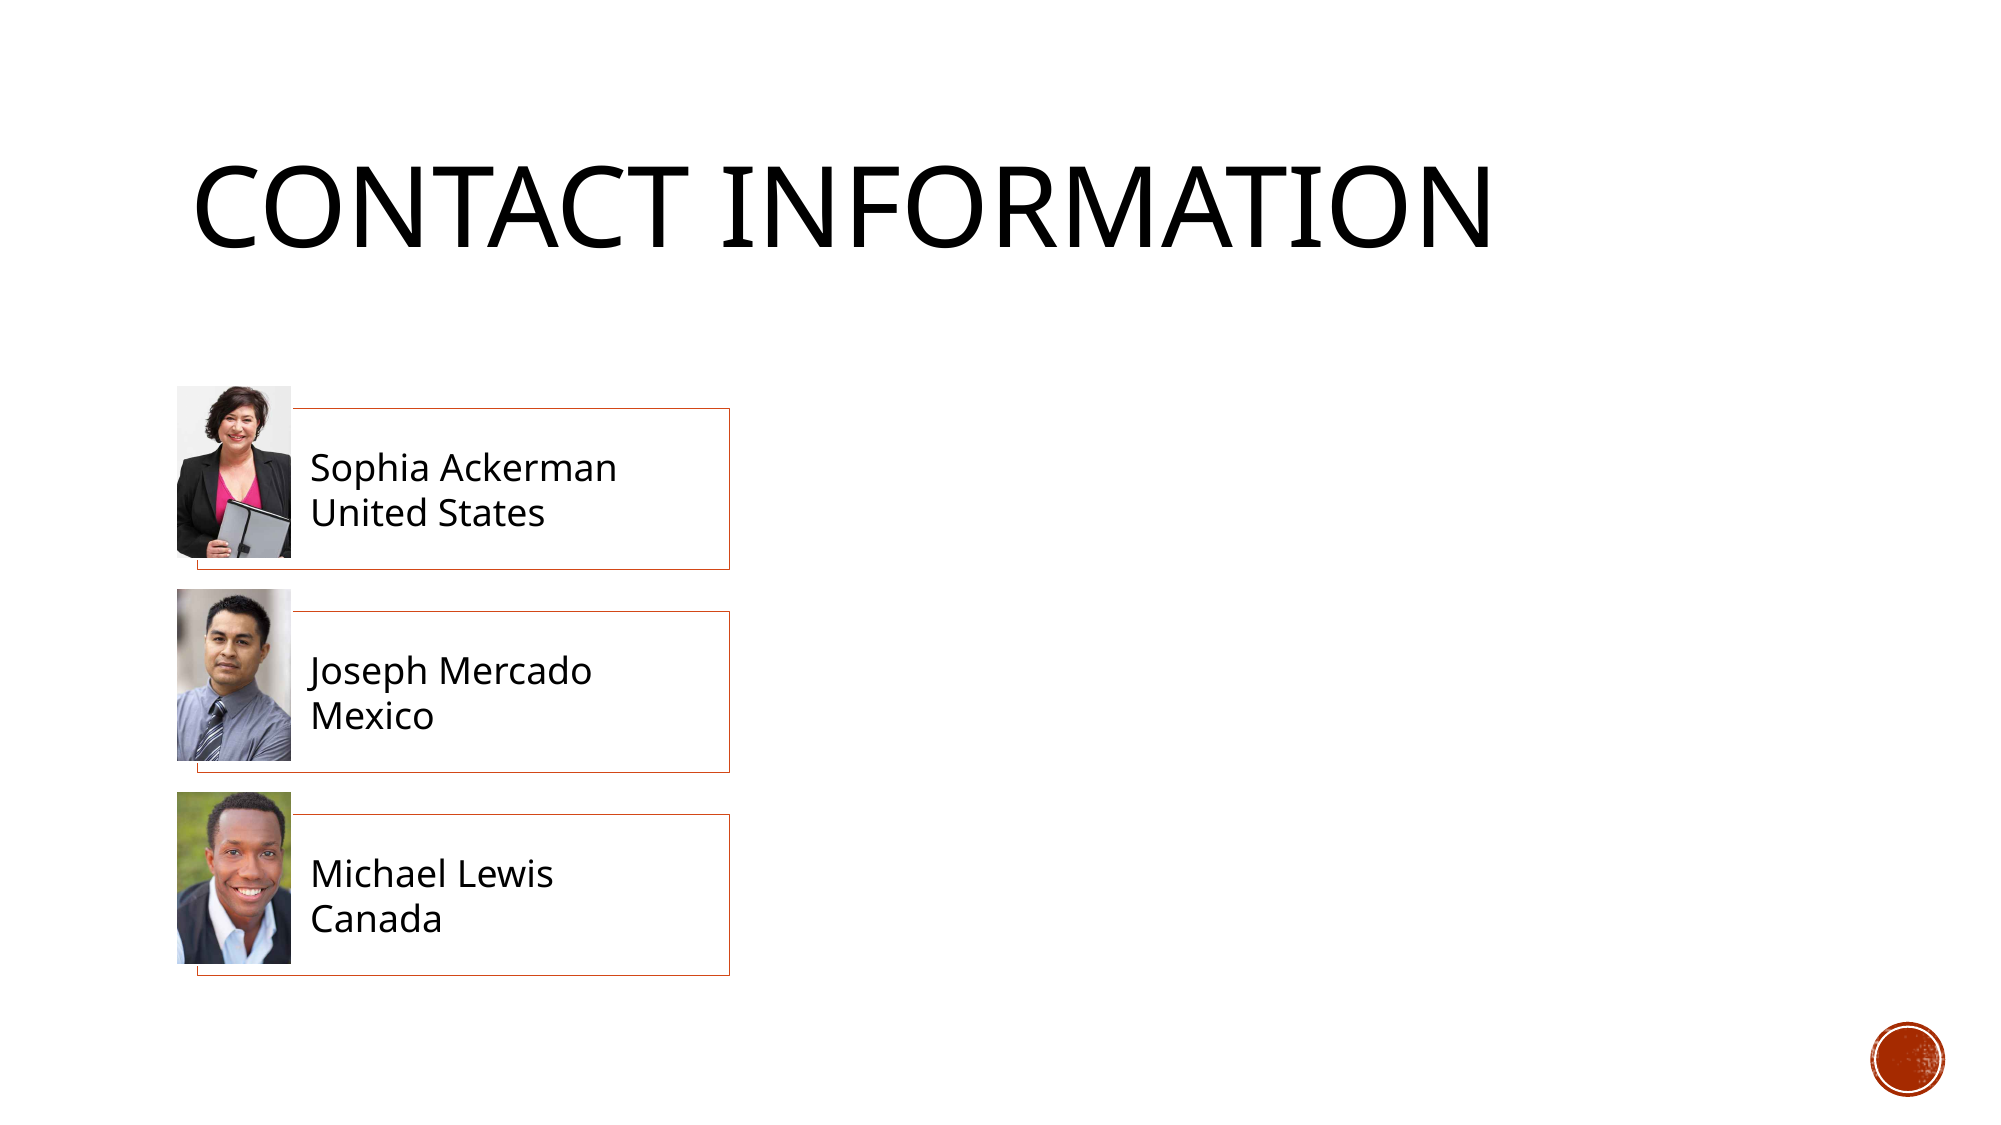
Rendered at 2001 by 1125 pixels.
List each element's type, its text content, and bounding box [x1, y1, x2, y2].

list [176, 354, 1826, 1011]
title Contact Information [175, 79, 1826, 344]
